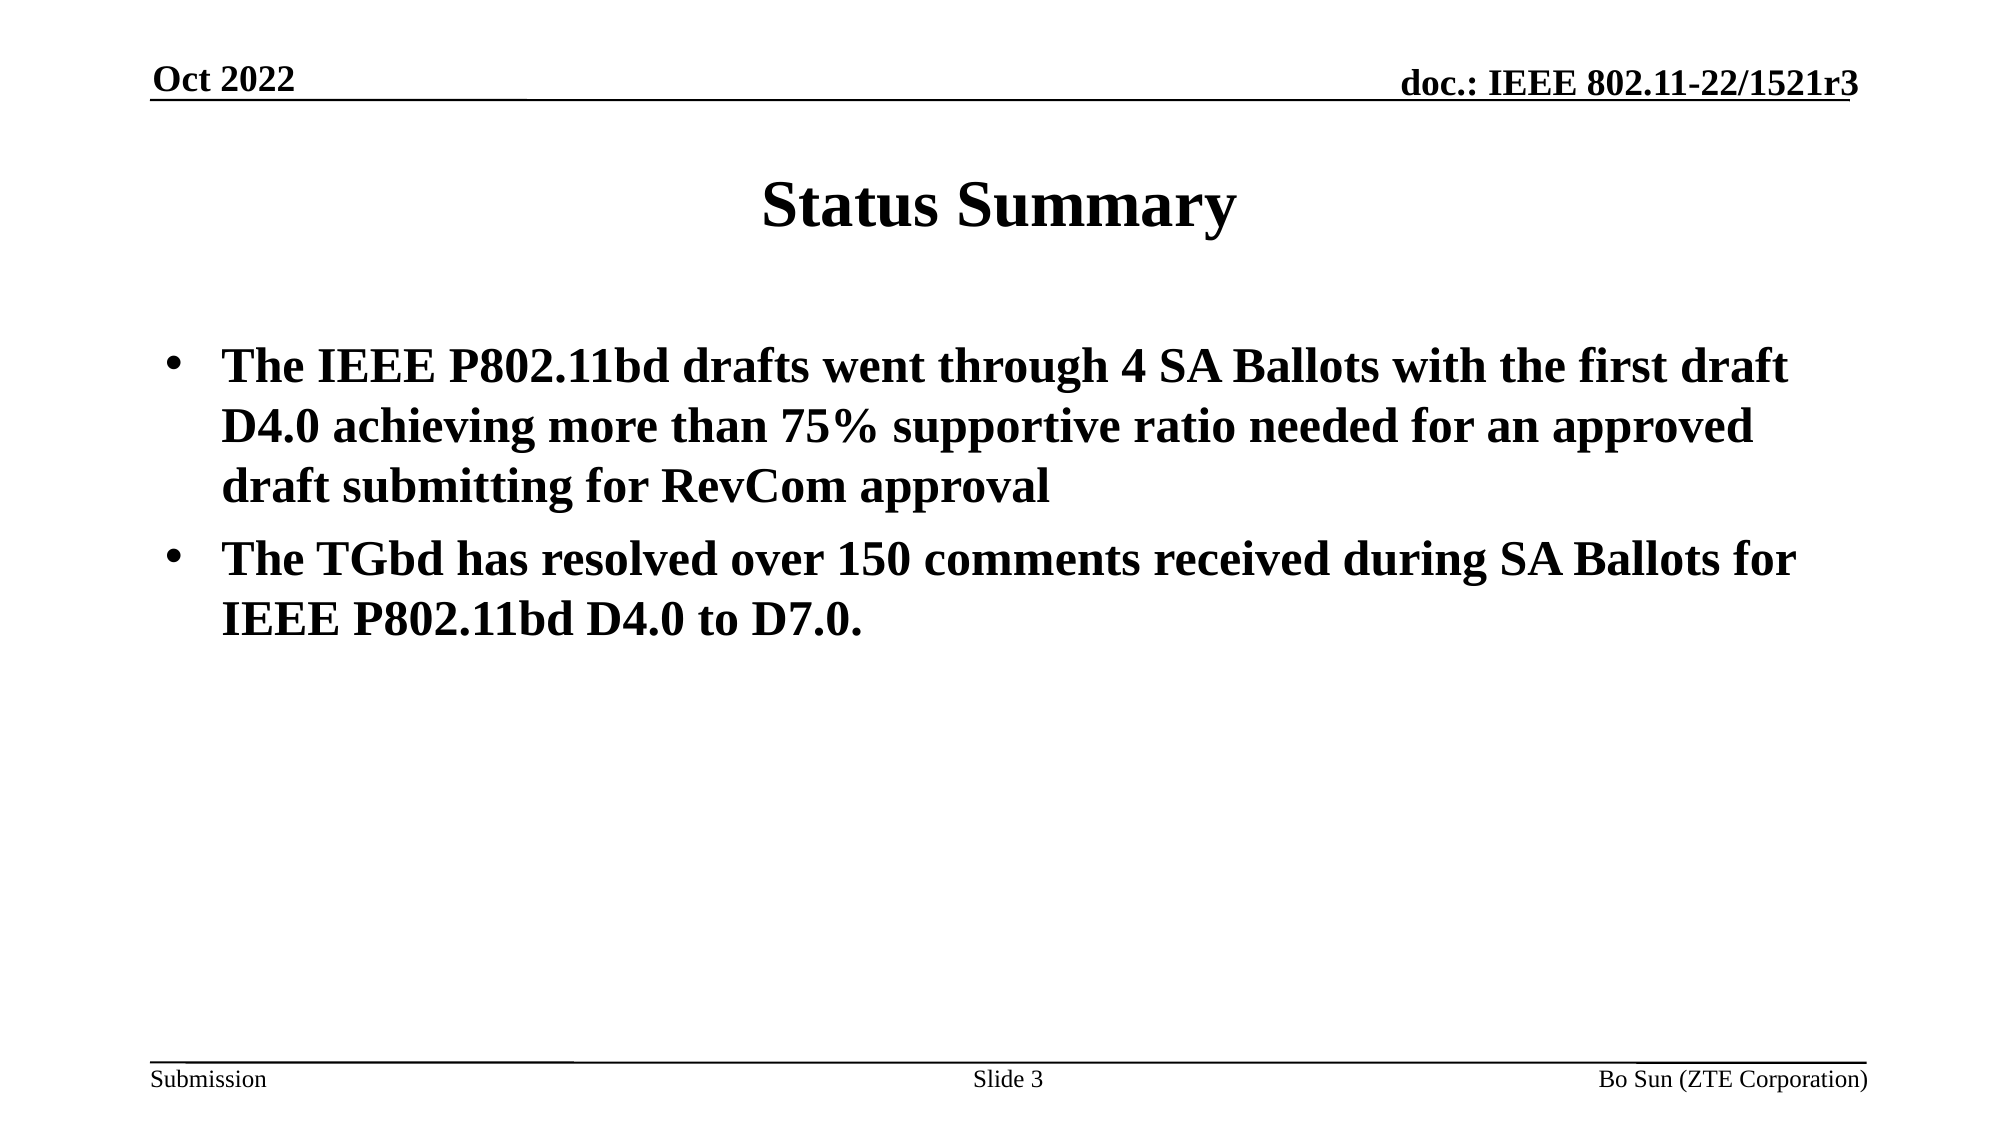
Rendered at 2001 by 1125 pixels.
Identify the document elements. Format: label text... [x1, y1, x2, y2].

footer Bo Sun (ZTE Corporation) [1171, 1061, 1869, 1093]
title Status Summary [149, 112, 1850, 288]
slide_number Slide 3 [950, 1061, 1067, 1123]
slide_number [152, 54, 563, 100]
list The IEEE P802.11bd drafts went through 4 SA Ballots with the first draft D4.0 achieving more than 75% supportive ratio needed for an approved draft submitting for RevCom approval The TGbd has resolved over 150 comments received during SA Ballots for IEEE P802.11bd D4.0 to D7.0. [149, 324, 1850, 1000]
